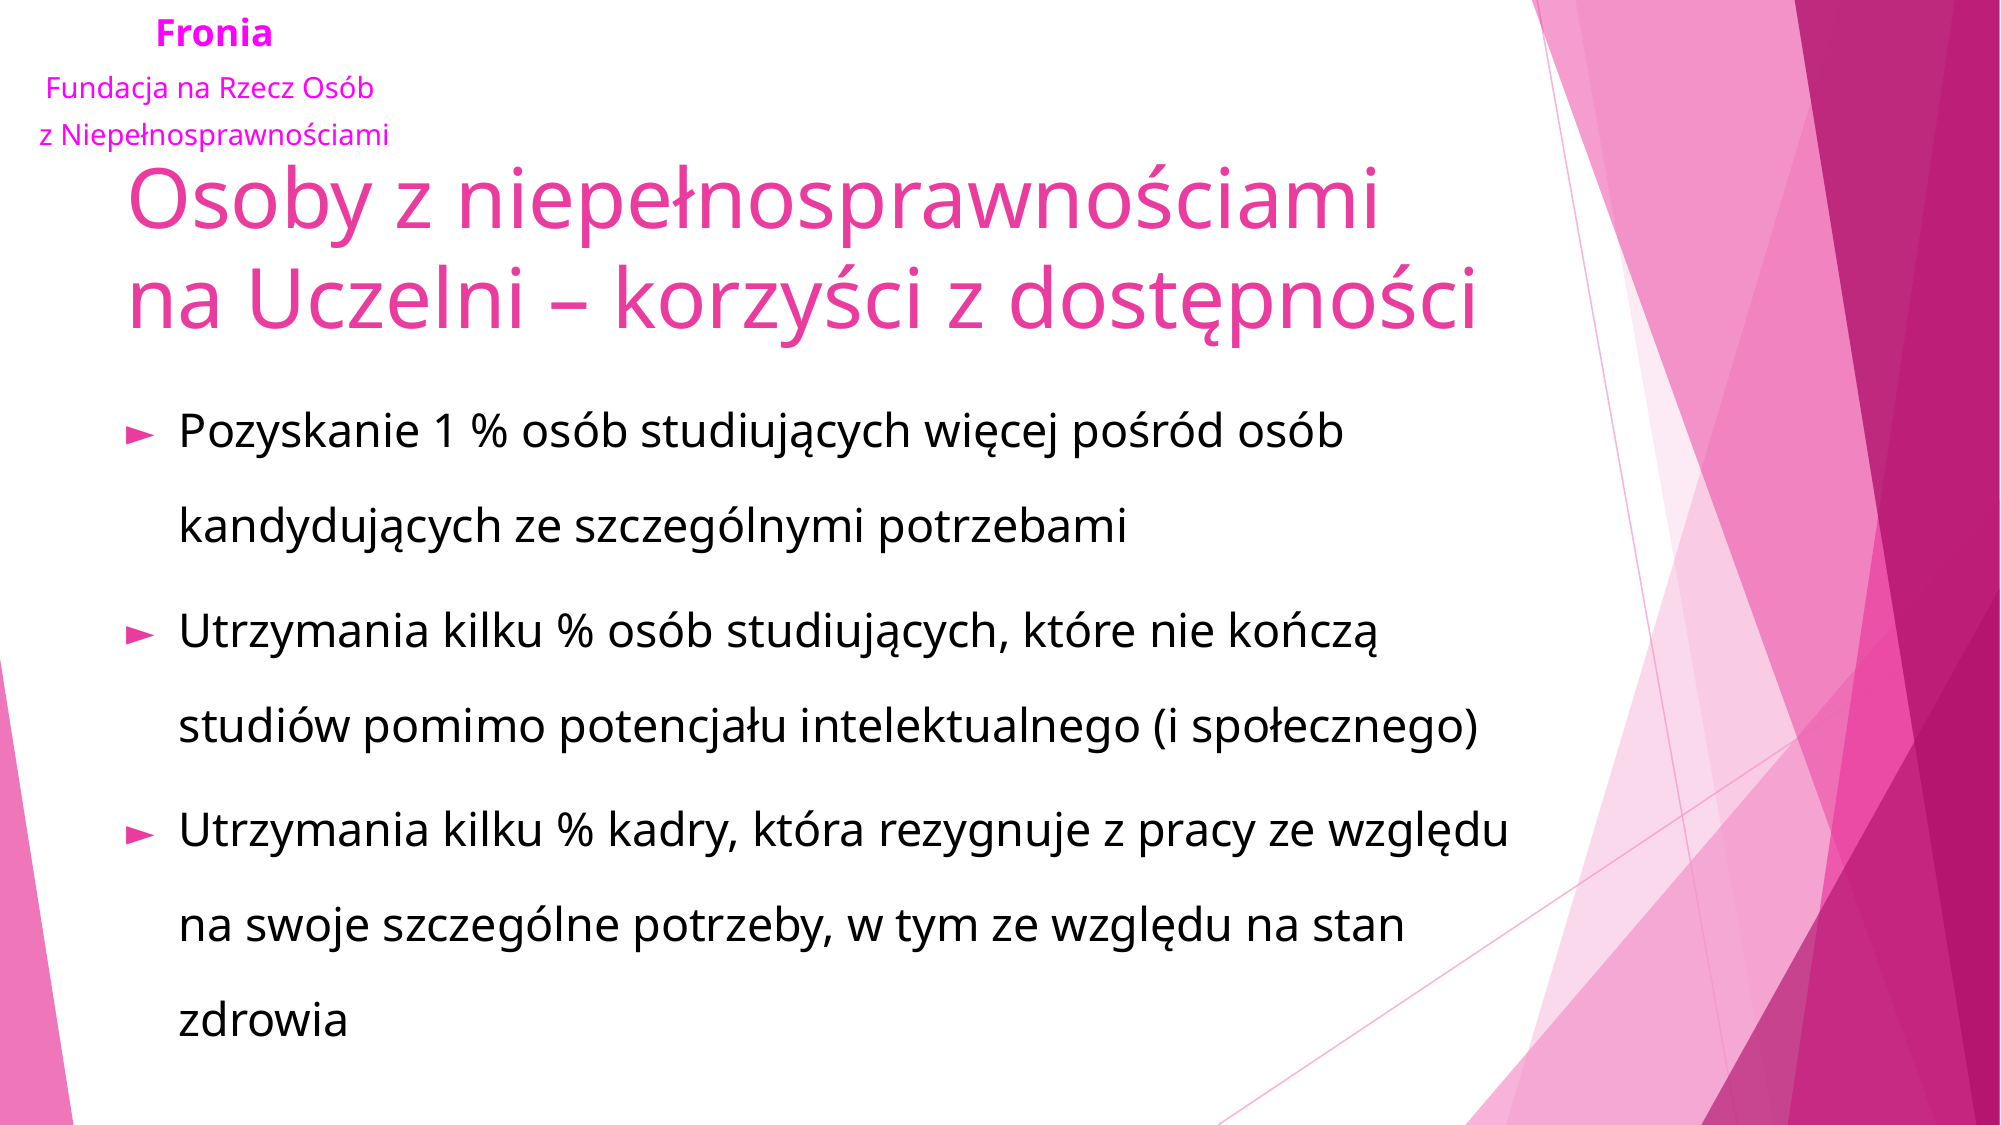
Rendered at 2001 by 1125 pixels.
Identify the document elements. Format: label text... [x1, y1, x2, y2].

title Osoby z niepełnosprawnościami na Uczelni – korzyści z dostępności [111, 136, 1673, 354]
list Pozyskanie 1 % osób studiujących więcej pośród osób kandydujących ze szczególnymi potrzebami Utrzymania kilku % osób studiujących, które nie kończą studiów pomimo potencjału intelektualnego (i społecznego) Utrzymania kilku % kadry, która rezygnuje z pracy ze względu na swoje szczególne potrzeby, w tym ze względu na stan zdrowia [111, 354, 1531, 1125]
